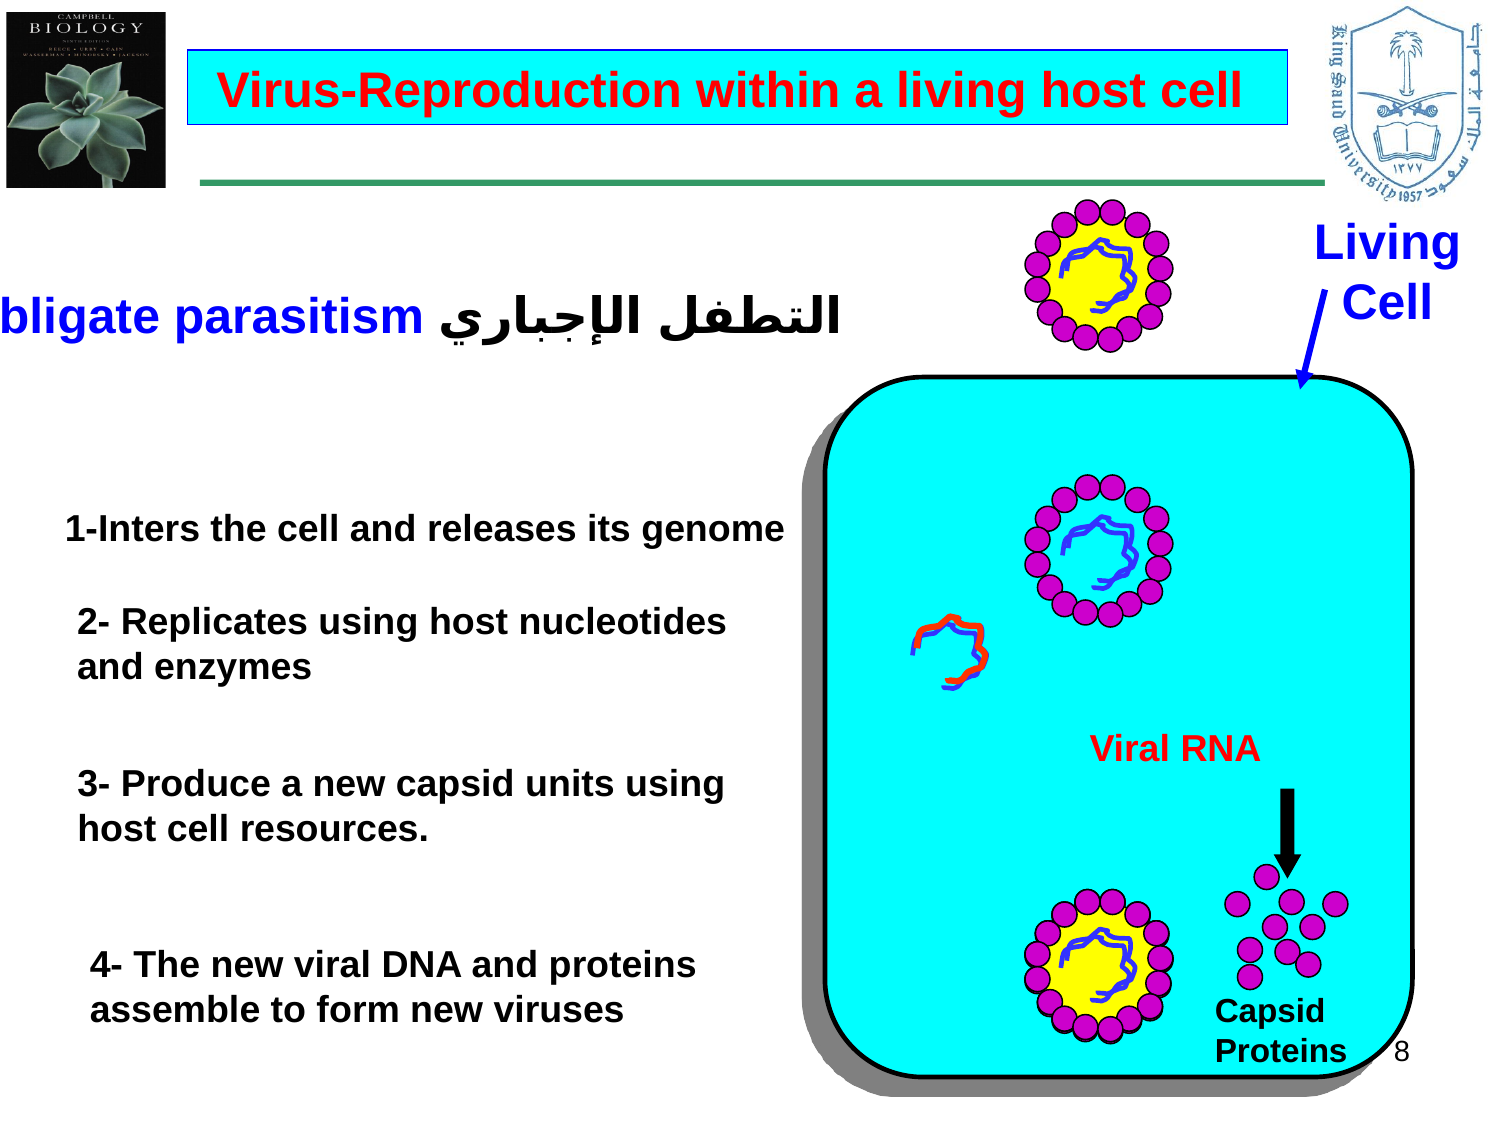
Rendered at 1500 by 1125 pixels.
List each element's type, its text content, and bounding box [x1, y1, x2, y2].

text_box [1024, 216, 1174, 353]
text_box 4- The new viral DNA and proteins assemble to form new viruses [74, 932, 813, 1037]
text_box Viral RNA [1074, 716, 1288, 777]
text_box 2- Replicates using host nucleotides and enzymes [62, 589, 813, 695]
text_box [1287, 214, 1488, 390]
text_box Obligate parasitism التطفل الإجباري [0, 275, 858, 351]
text_box 1-Inters the cell and releases its genome [49, 497, 813, 557]
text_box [1024, 889, 1174, 1042]
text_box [1224, 864, 1349, 990]
slide_number 8 [1074, 1024, 1426, 1103]
text_box 3- Produce a new capsid units using host cell resources. [62, 752, 763, 857]
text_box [912, 614, 990, 690]
text_box [1275, 789, 1300, 862]
text_box Capsid Proteins [1200, 981, 1375, 1077]
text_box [1024, 474, 1174, 628]
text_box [5, 0, 1488, 209]
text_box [1062, 514, 1140, 590]
text_box [824, 377, 1413, 1078]
